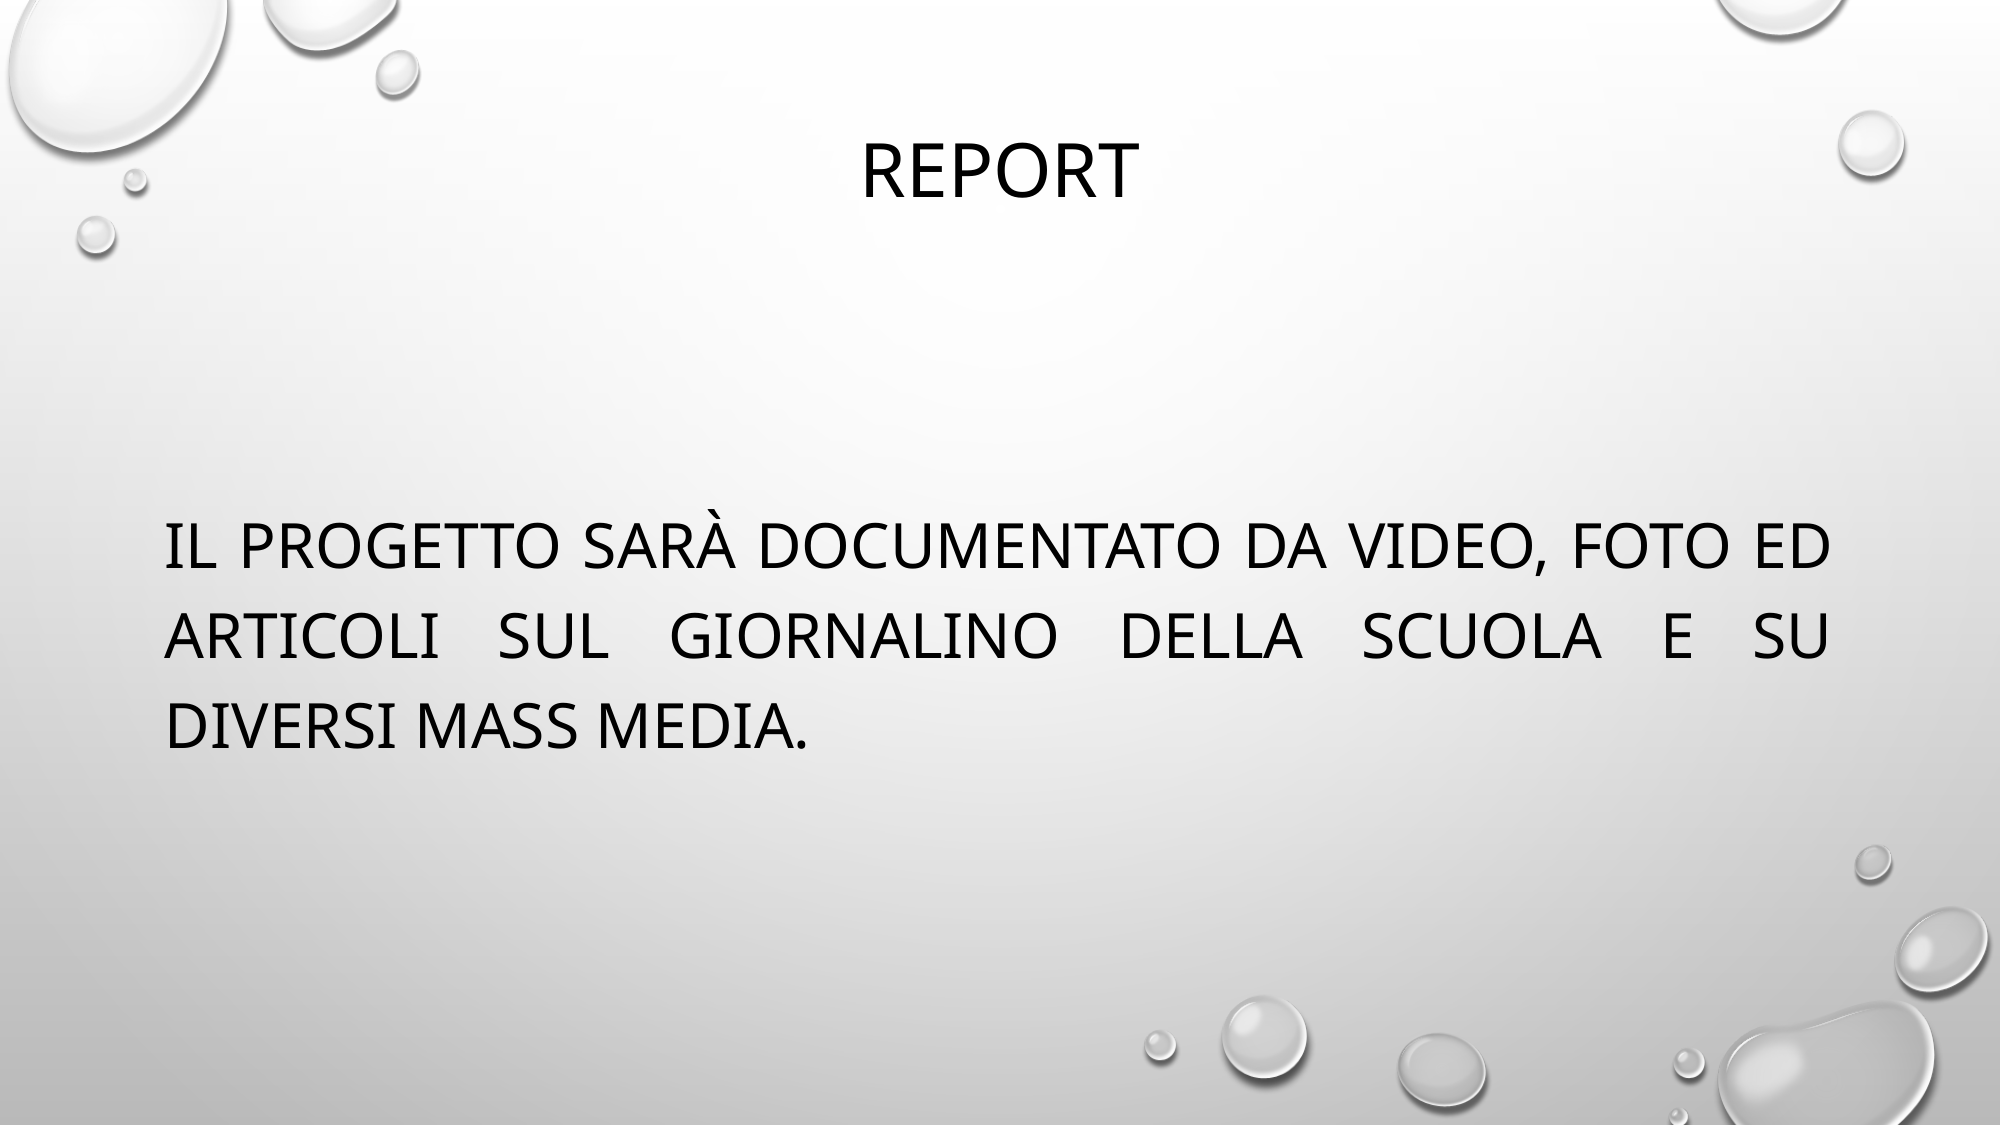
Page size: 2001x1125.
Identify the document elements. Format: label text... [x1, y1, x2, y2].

picture [0, 0, 2000, 1125]
list Il progetto sarà documentato da video, foto ed articoli sul giornalino della scuola e su diversi mass media. [149, 388, 1850, 846]
title REPORT [149, 101, 1851, 246]
